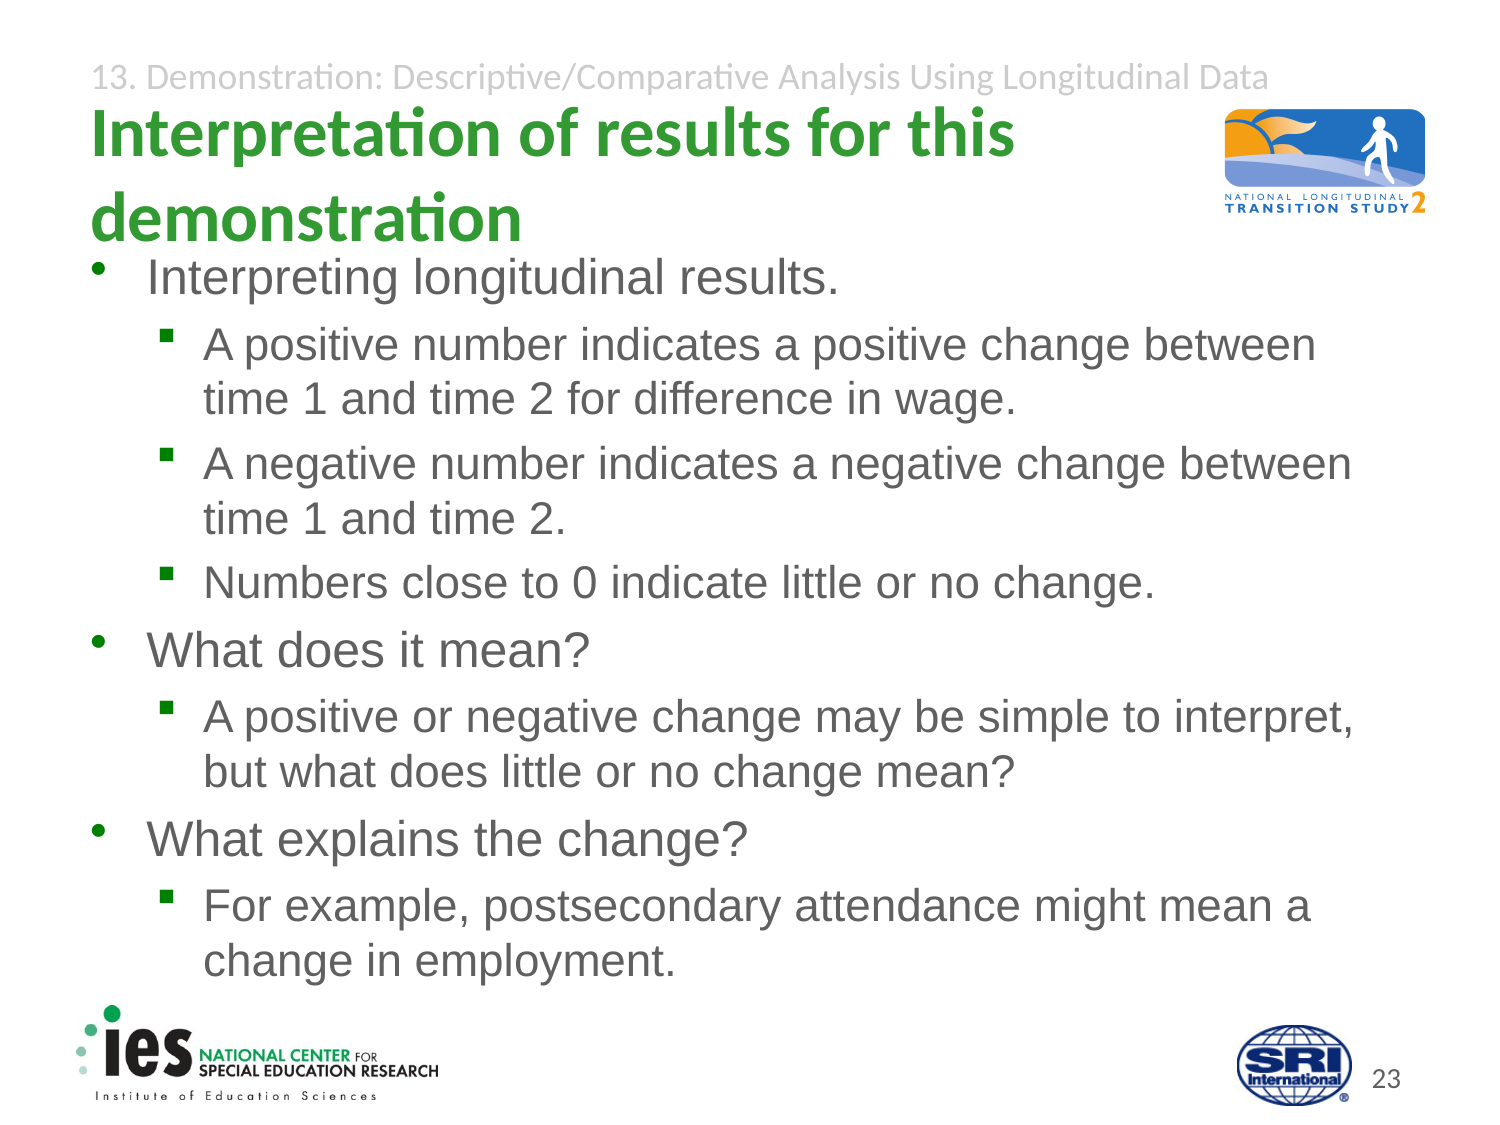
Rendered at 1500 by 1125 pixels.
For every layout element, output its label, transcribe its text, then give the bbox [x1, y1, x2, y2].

picture [76, 1005, 438, 1100]
slide_number 22 [1312, 1051, 1417, 1125]
title Interpretation of results for this demonstration [74, 103, 1426, 237]
picture [1237, 1025, 1352, 1106]
list Interpreting longitudinal results. A positive number indicates a positive change between time 1 and time 2 for difference in wage. A negative number indicates a negative change between time 1 and time 2. Numbers close to 0 indicate little or no change. What does it mean? A positive or negative change may be simple to interpret, but what does little or no change mean? What explains the change? For example, postsecondary attendance might mean a change in employment. [74, 237, 1426, 981]
